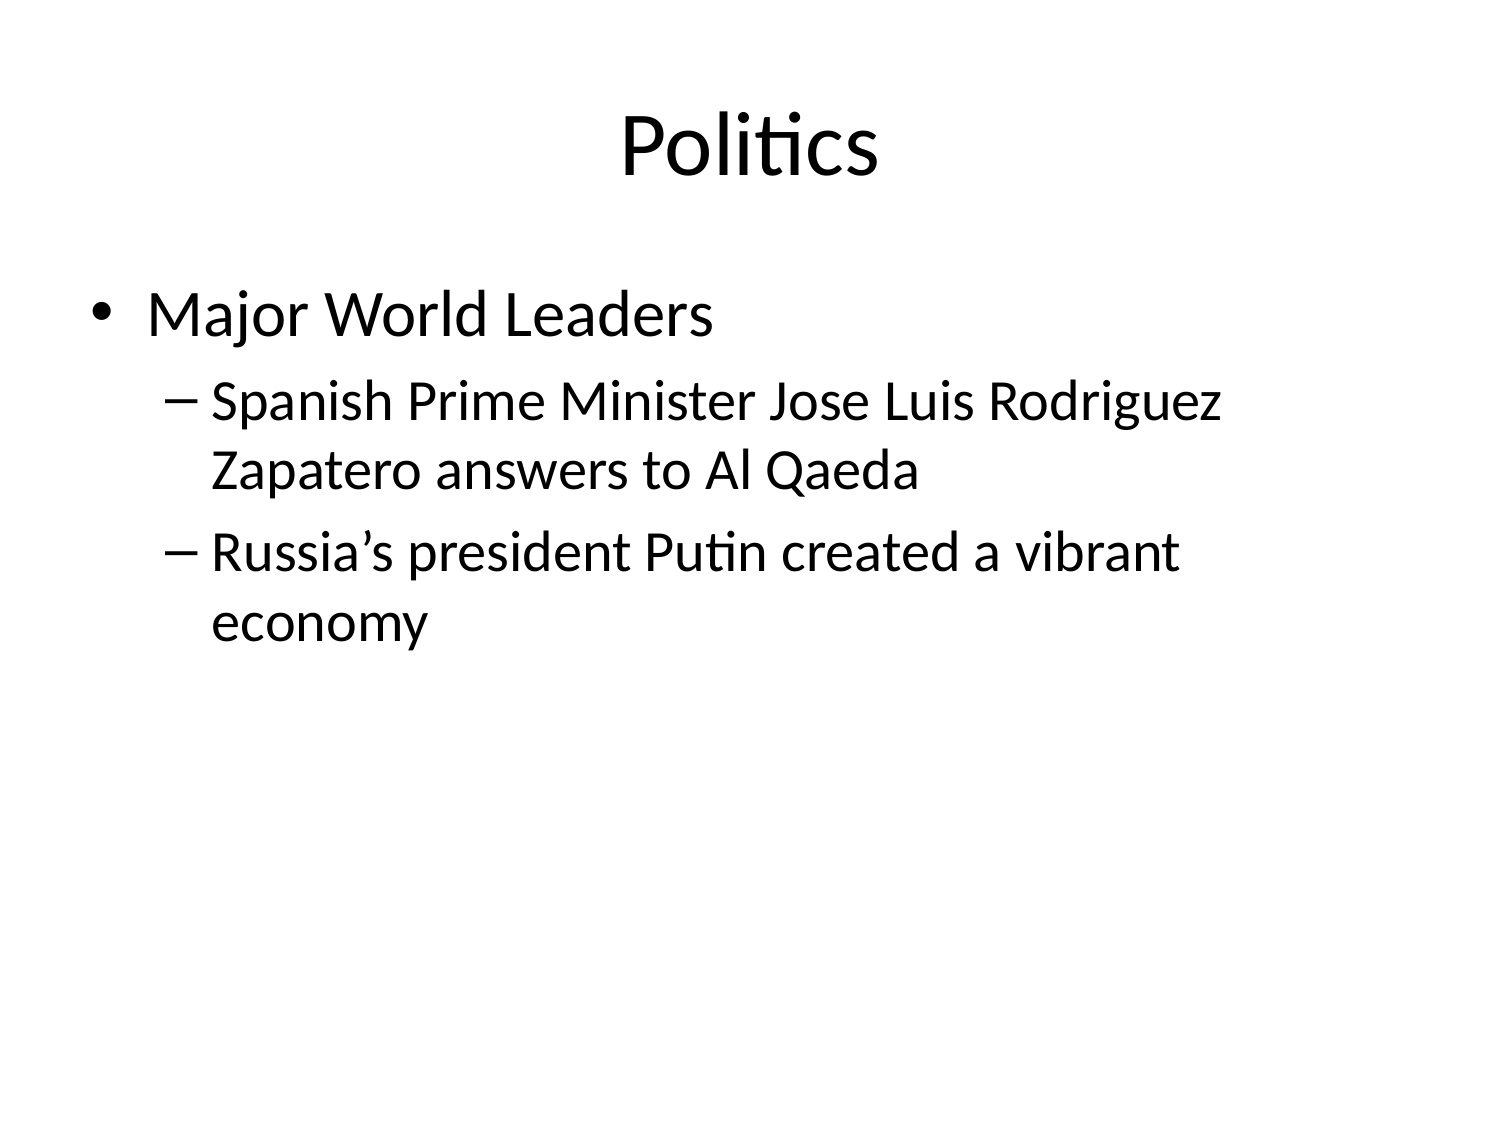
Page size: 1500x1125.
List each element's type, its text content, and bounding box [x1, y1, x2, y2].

title Politics [75, 45, 1425, 233]
list Major World Leaders Spanish Prime Minister Jose Luis Rodriguez Zapatero answers to Al Qaeda Russia’s president Putin created a vibrant economy [75, 262, 1425, 1005]
